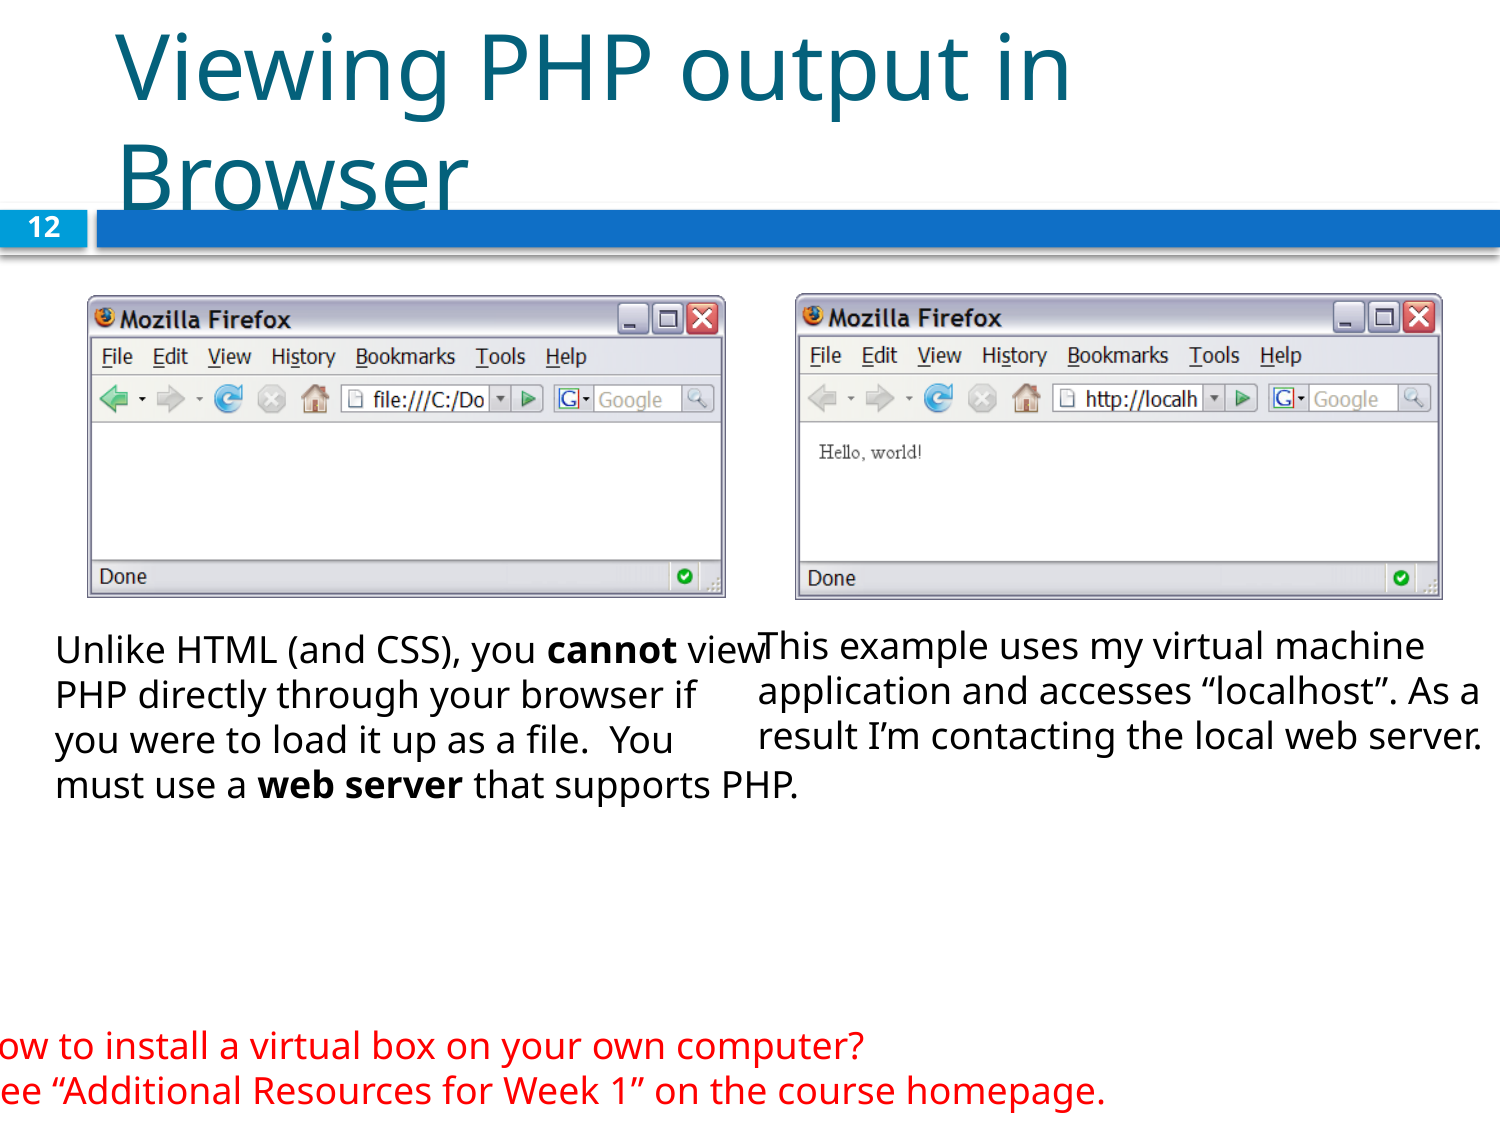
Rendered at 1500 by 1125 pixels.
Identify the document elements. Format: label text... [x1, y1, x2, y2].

text_box Unlike HTML (and CSS), you cannot view PHP directly through your browser if you were to load it up as a file. You must use a web server that supports PHP. [39, 618, 814, 813]
slide_number 12 [0, 208, 88, 249]
text_box How to install a virtual box on your own computer? See “Additional Resources for Week 1” on the course homepage. [0, 1014, 1132, 1120]
text_box This example uses my virtual machine application and accesses “localhost”. As a result I’m contacting the local web server. [743, 614, 1499, 765]
picture [87, 295, 727, 599]
picture [795, 293, 1443, 601]
title Viewing PHP output in Browser [100, 37, 1439, 201]
